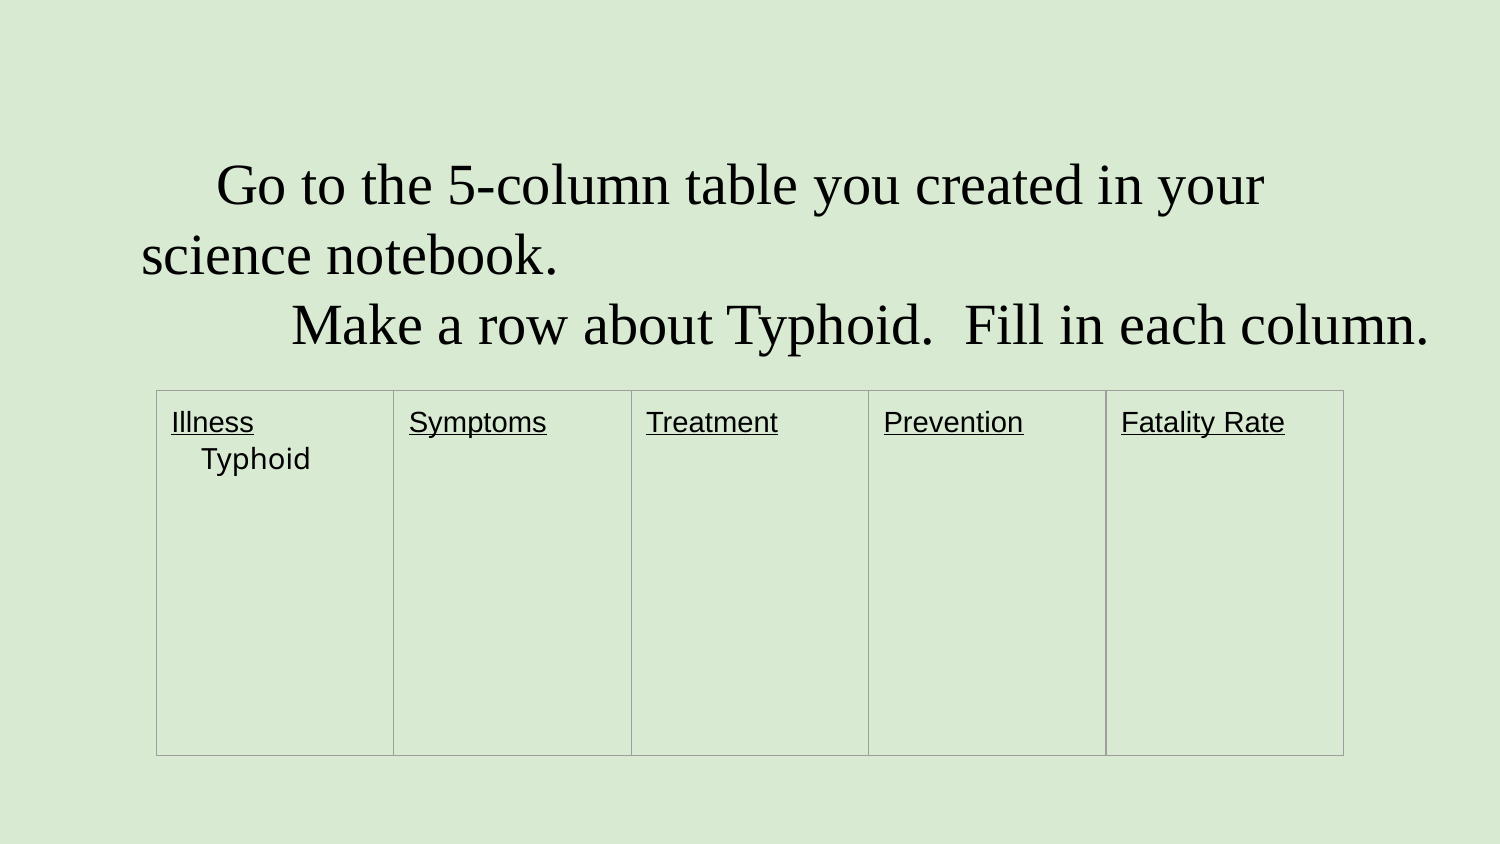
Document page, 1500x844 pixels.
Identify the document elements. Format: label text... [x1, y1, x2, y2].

table_header Illness Typhoid [157, 391, 393, 755]
table_header Fatality Rate [1107, 391, 1343, 755]
table_header Symptoms [394, 391, 631, 755]
table_header Prevention [869, 391, 1105, 755]
table_header Treatment [632, 391, 868, 755]
title Go to the 5-column table you created in your science notebook. Make a row about Typhoid. Fill in each column. [51, 122, 1449, 521]
